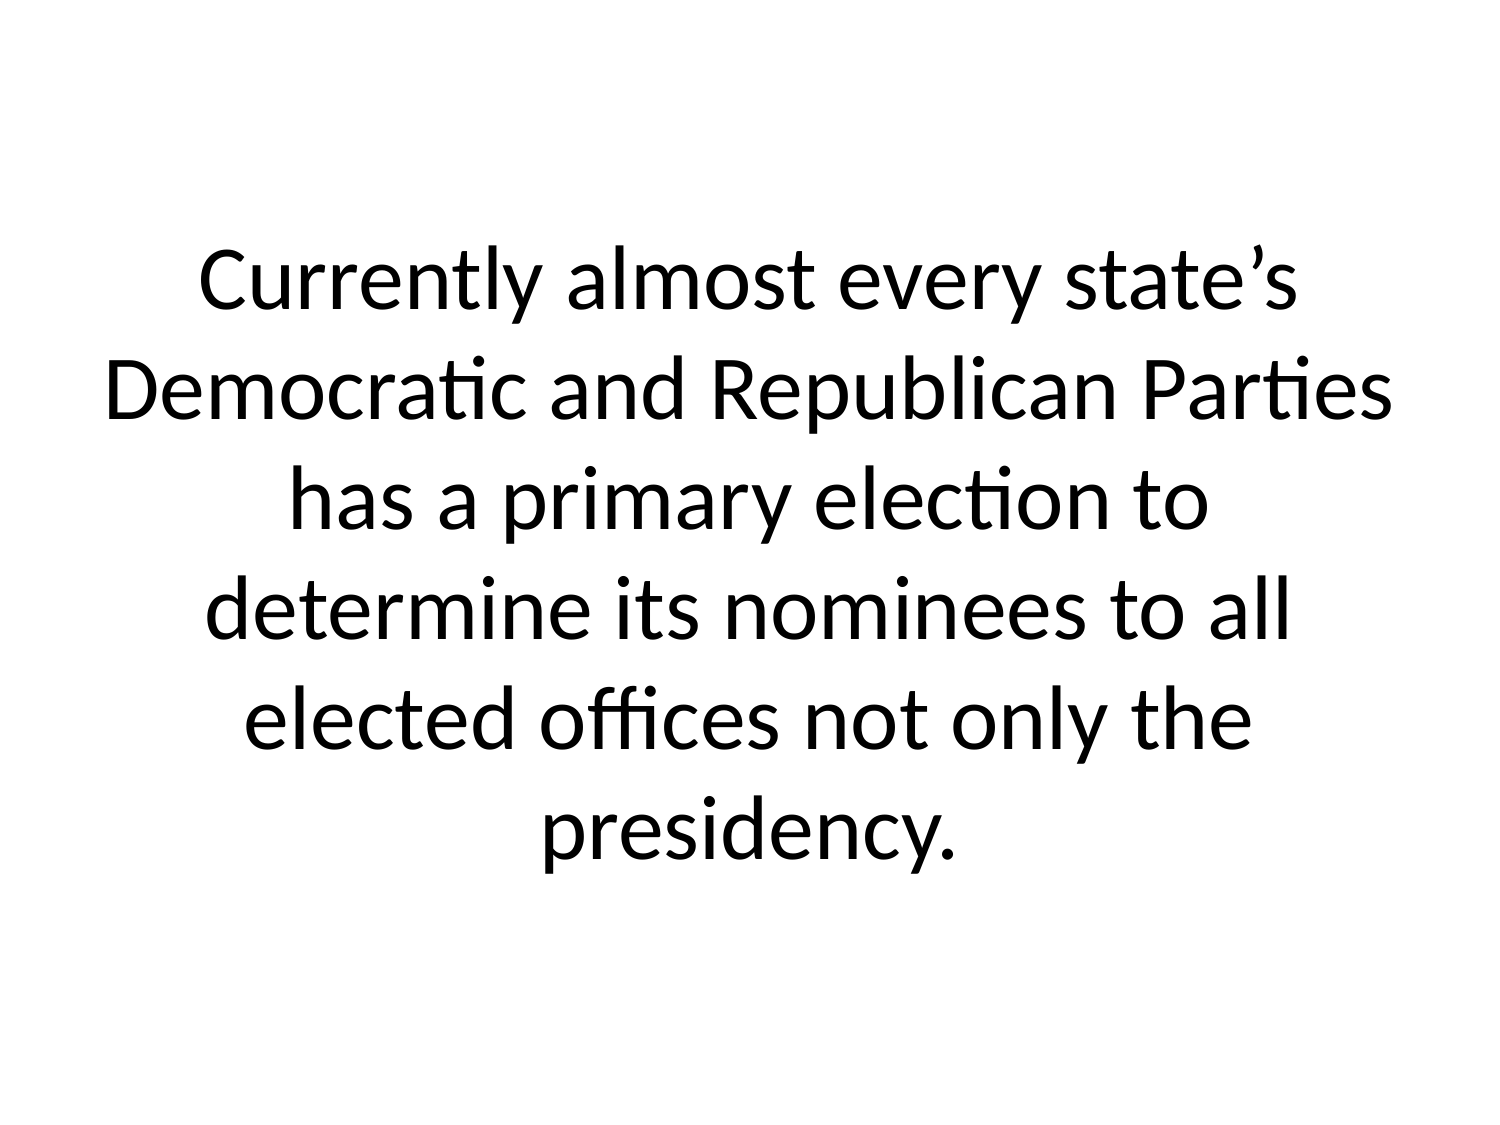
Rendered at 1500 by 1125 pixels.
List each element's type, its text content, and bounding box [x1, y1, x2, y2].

title Currently almost every state’s Democratic and Republican Parties has a primary election to determine its nominees to all elected offices not only the presidency. [74, 44, 1426, 1051]
